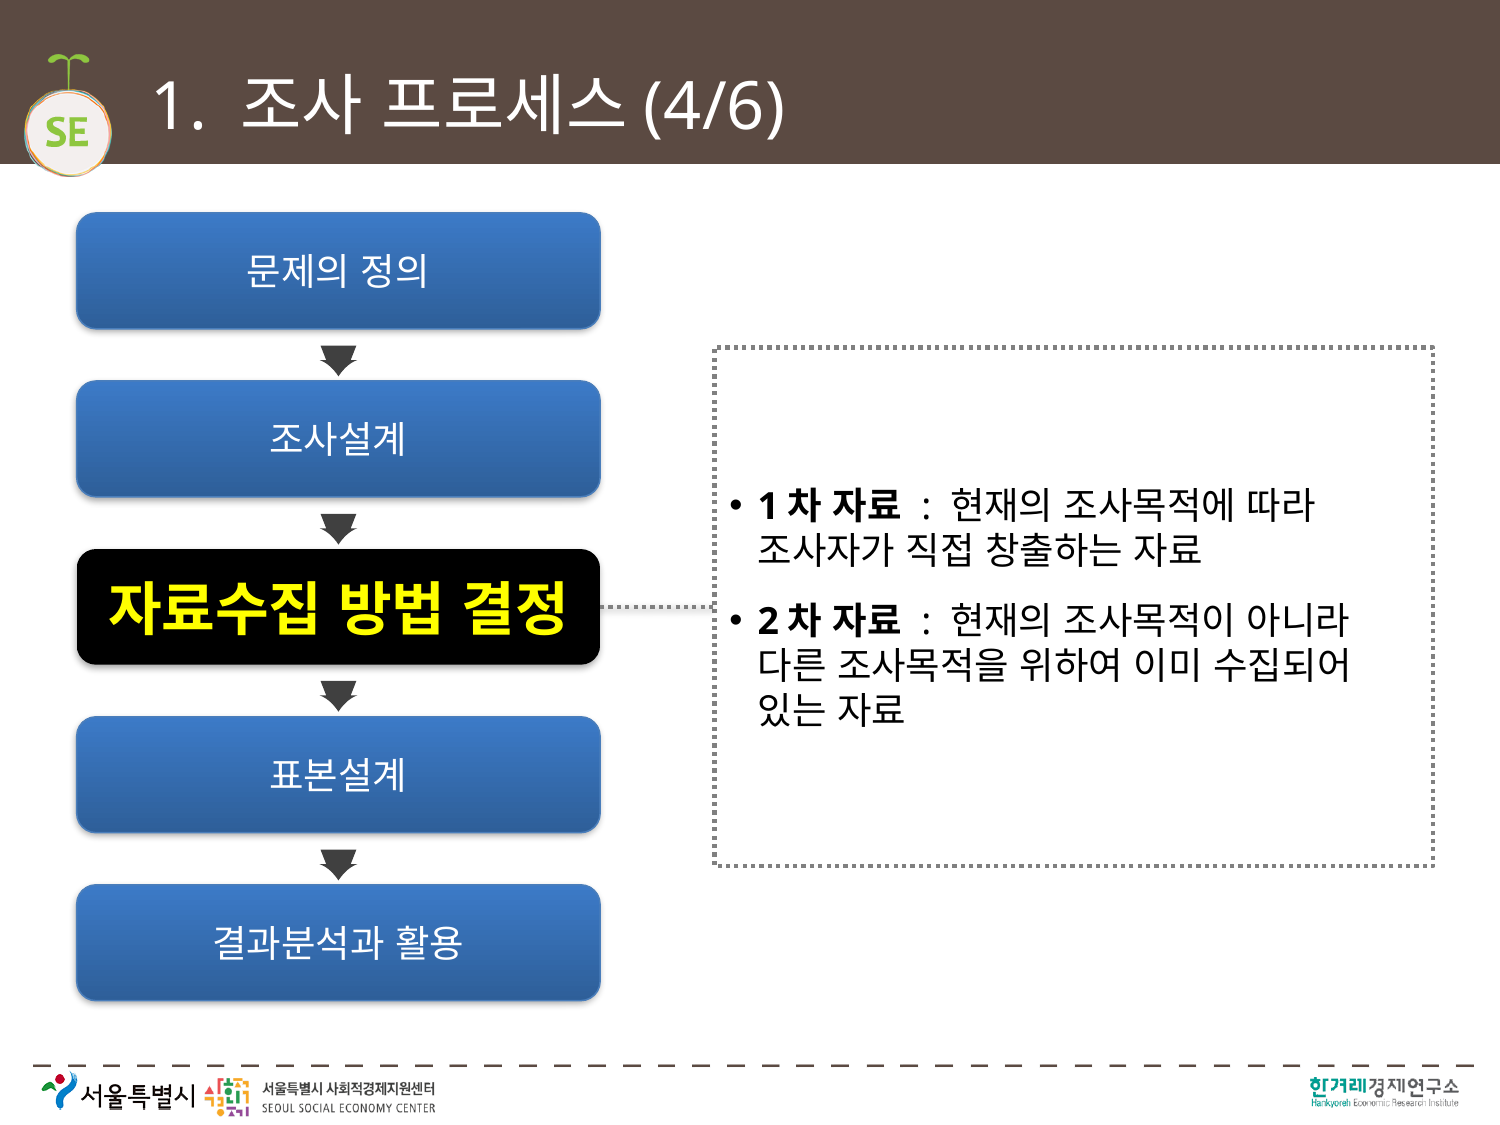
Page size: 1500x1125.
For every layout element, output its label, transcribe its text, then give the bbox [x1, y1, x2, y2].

text_box 문제의 정의 [75, 212, 601, 330]
picture [0, 0, 1500, 1125]
text_box [319, 513, 358, 545]
title 1. 조사 프로세스(4/6) [135, 45, 1463, 161]
text_box [319, 680, 358, 712]
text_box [599, 606, 715, 610]
text_box 자료수집 방법 결정 [76, 548, 601, 665]
text_box 표본설계 [75, 716, 601, 834]
text_box 결과분석과 활용 [75, 884, 601, 1002]
text_box 1차 자료 : 현재의 조사목적에 따라 조사자가 직접 창출하는 자료 2차 자료 : 현재의 조사목적이 아니라 다른 조사목적을 위하여 이미 수집되어 있는 자료 [712, 345, 1435, 868]
text_box [319, 849, 358, 881]
text_box 조사설계 [75, 380, 601, 498]
text_box [319, 345, 358, 377]
